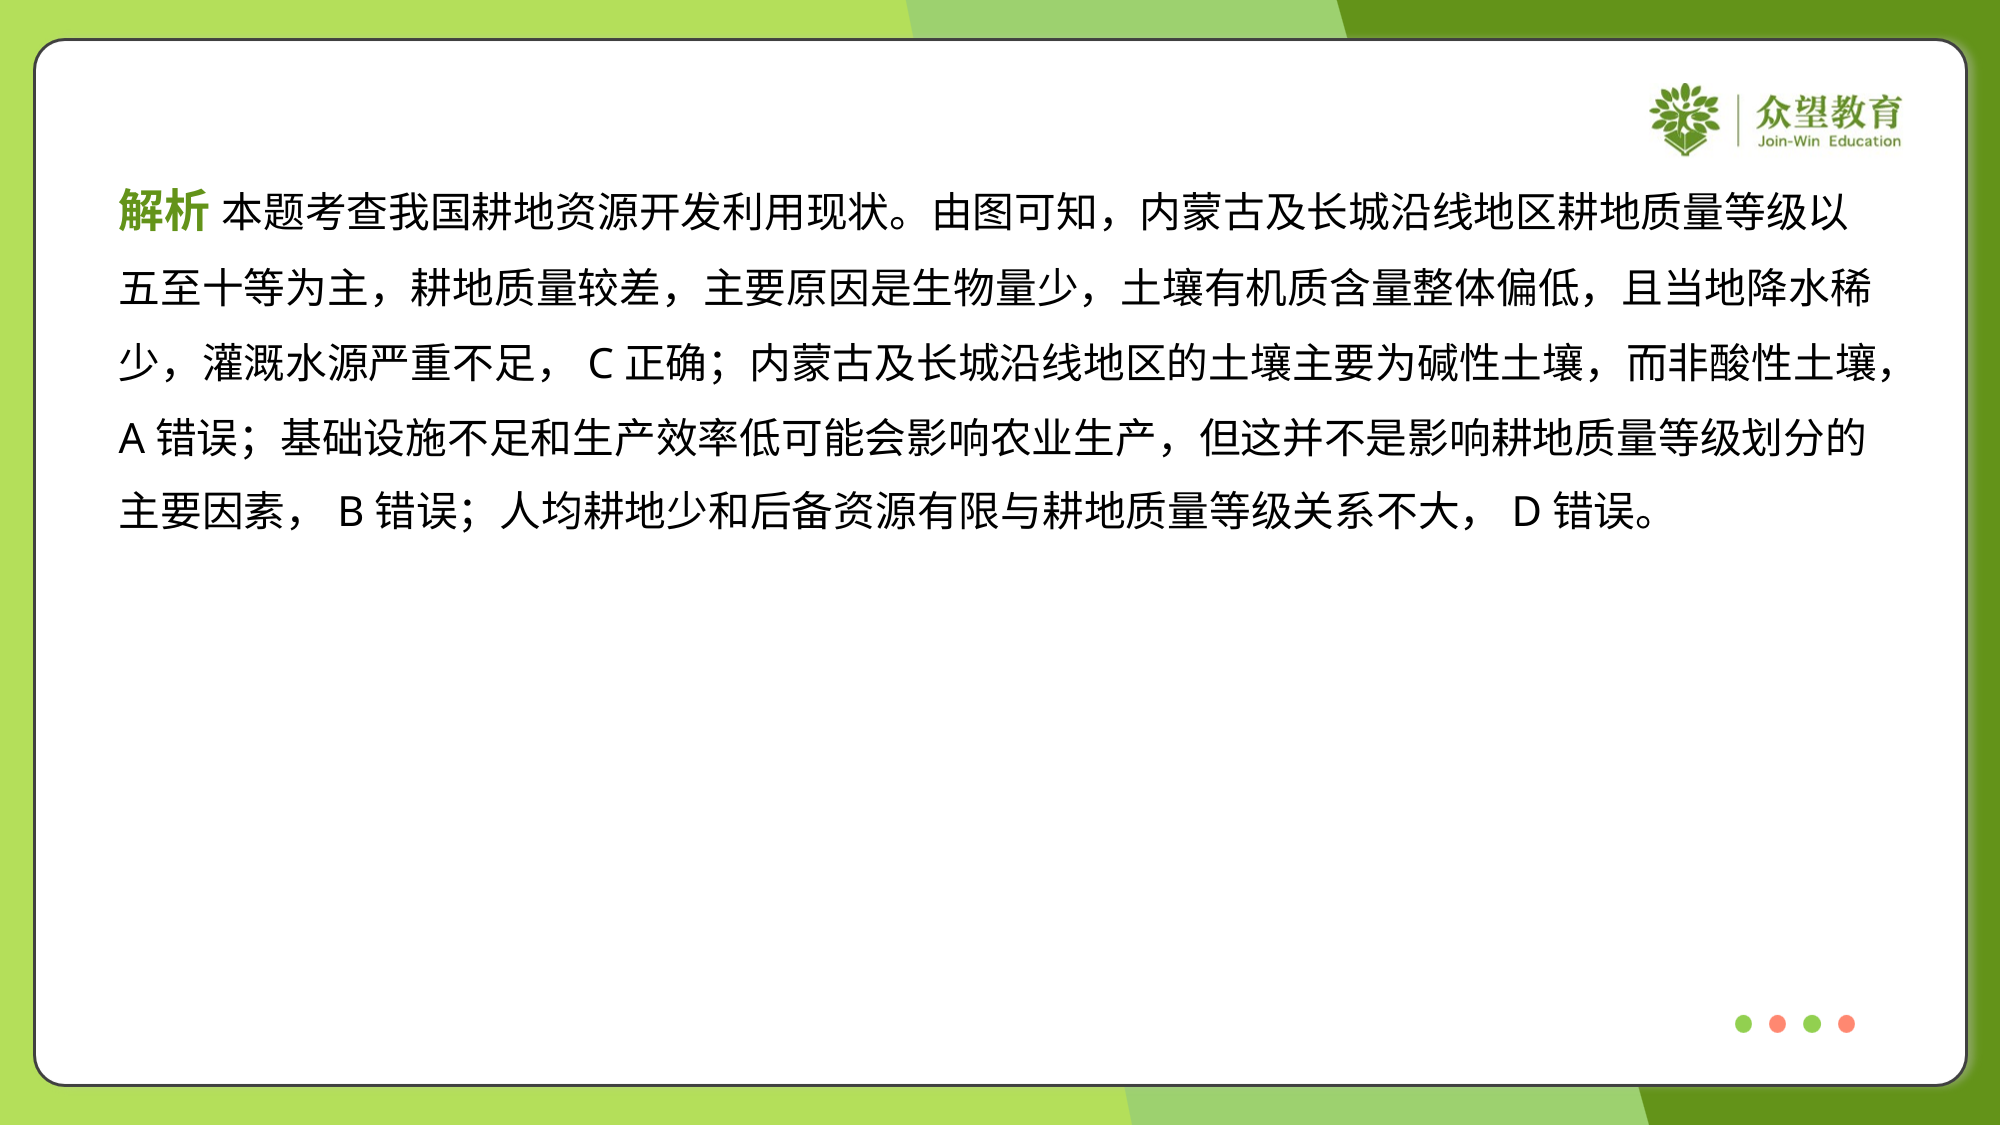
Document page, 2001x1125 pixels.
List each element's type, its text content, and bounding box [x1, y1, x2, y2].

text_box 解析 本题考查我国耕地资源开发利用现状。由图可知，内蒙古及长城沿线地区耕地质量等级以 五至十等为主，耕地质量较差，主要原因是生物量少，土壤有机质含量整体偏低，且当地降水稀 少，灌溉水源严重不足，C正确；内蒙古及长城沿线地区的土壤主要为碱性土壤，而非酸性土壤， A错误；基础设施不足和生产效率低可能会影响农业生产，但这并不是影响耕地质量等级划分的 主要因素，B错误；人均耕地少和后备资源有限与耕地质量等级关系不大，D错误。 [118, 159, 1883, 527]
picture [0, 0, 2000, 1125]
